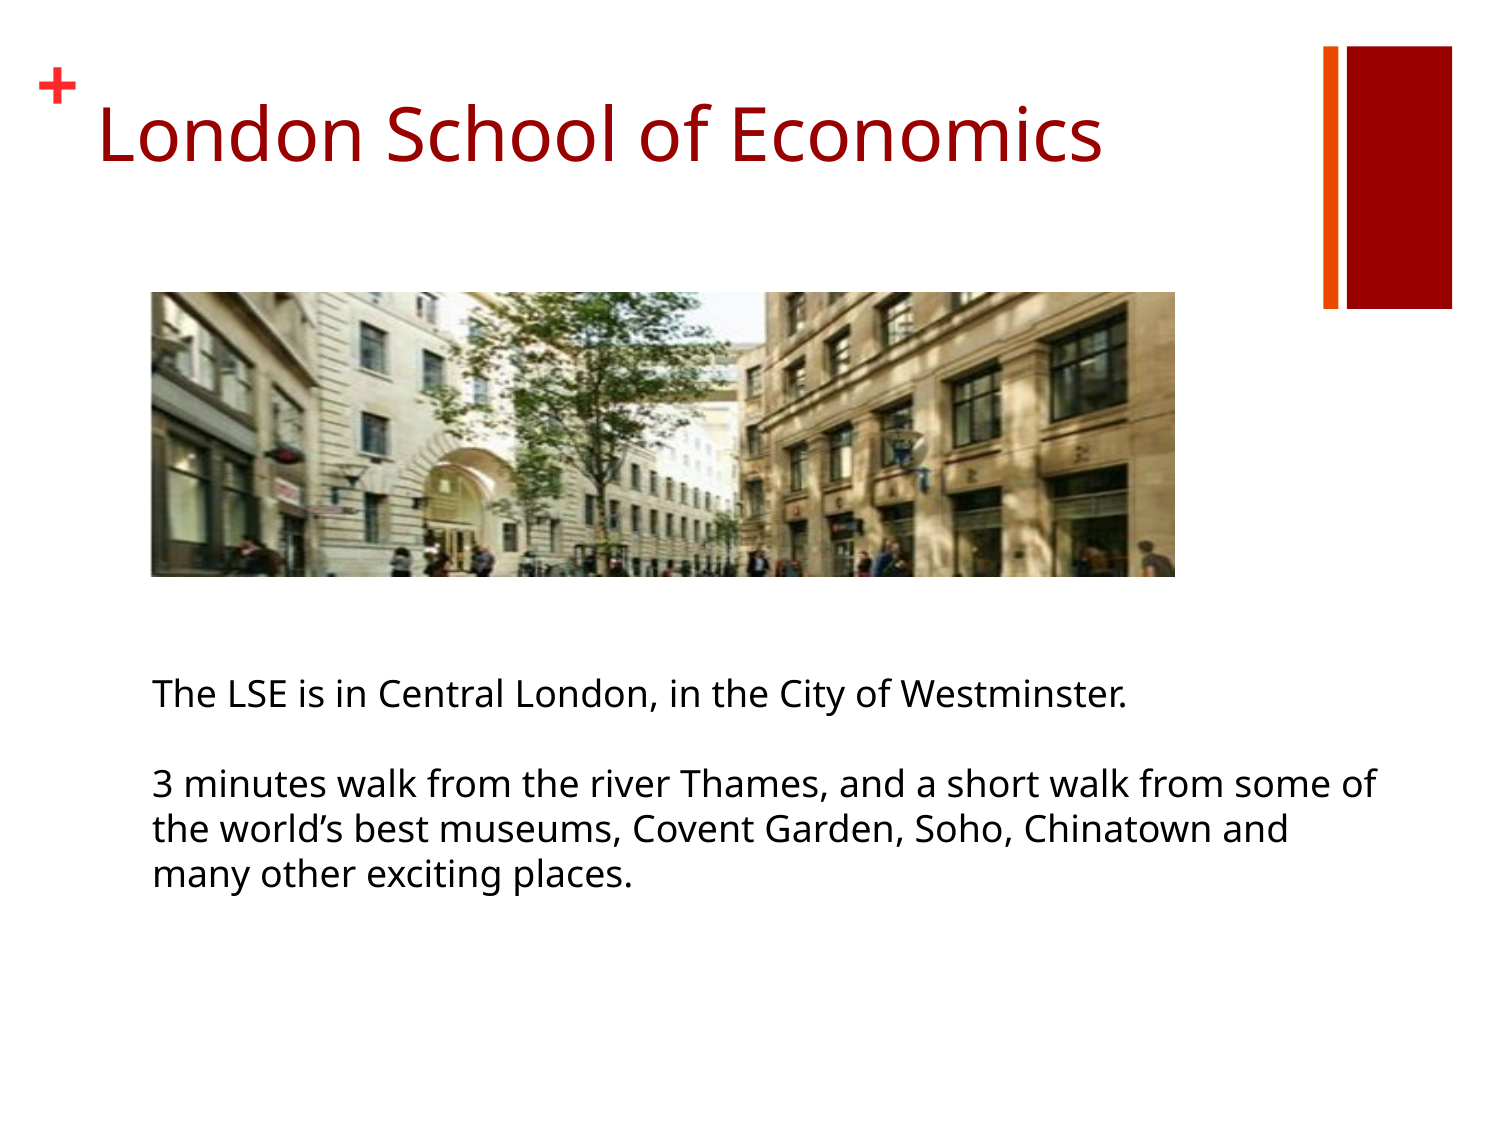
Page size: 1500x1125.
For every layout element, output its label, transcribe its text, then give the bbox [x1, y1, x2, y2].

title London School of Economics [81, 79, 1322, 263]
text_box The LSE is in Central London, in the City of Westminster. 3 minutes walk from the river Thames, and a short walk from some of the world’s best museums, Covent Garden, Soho, Chinatown and many other exciting places. [137, 662, 1413, 903]
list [149, 224, 1176, 645]
